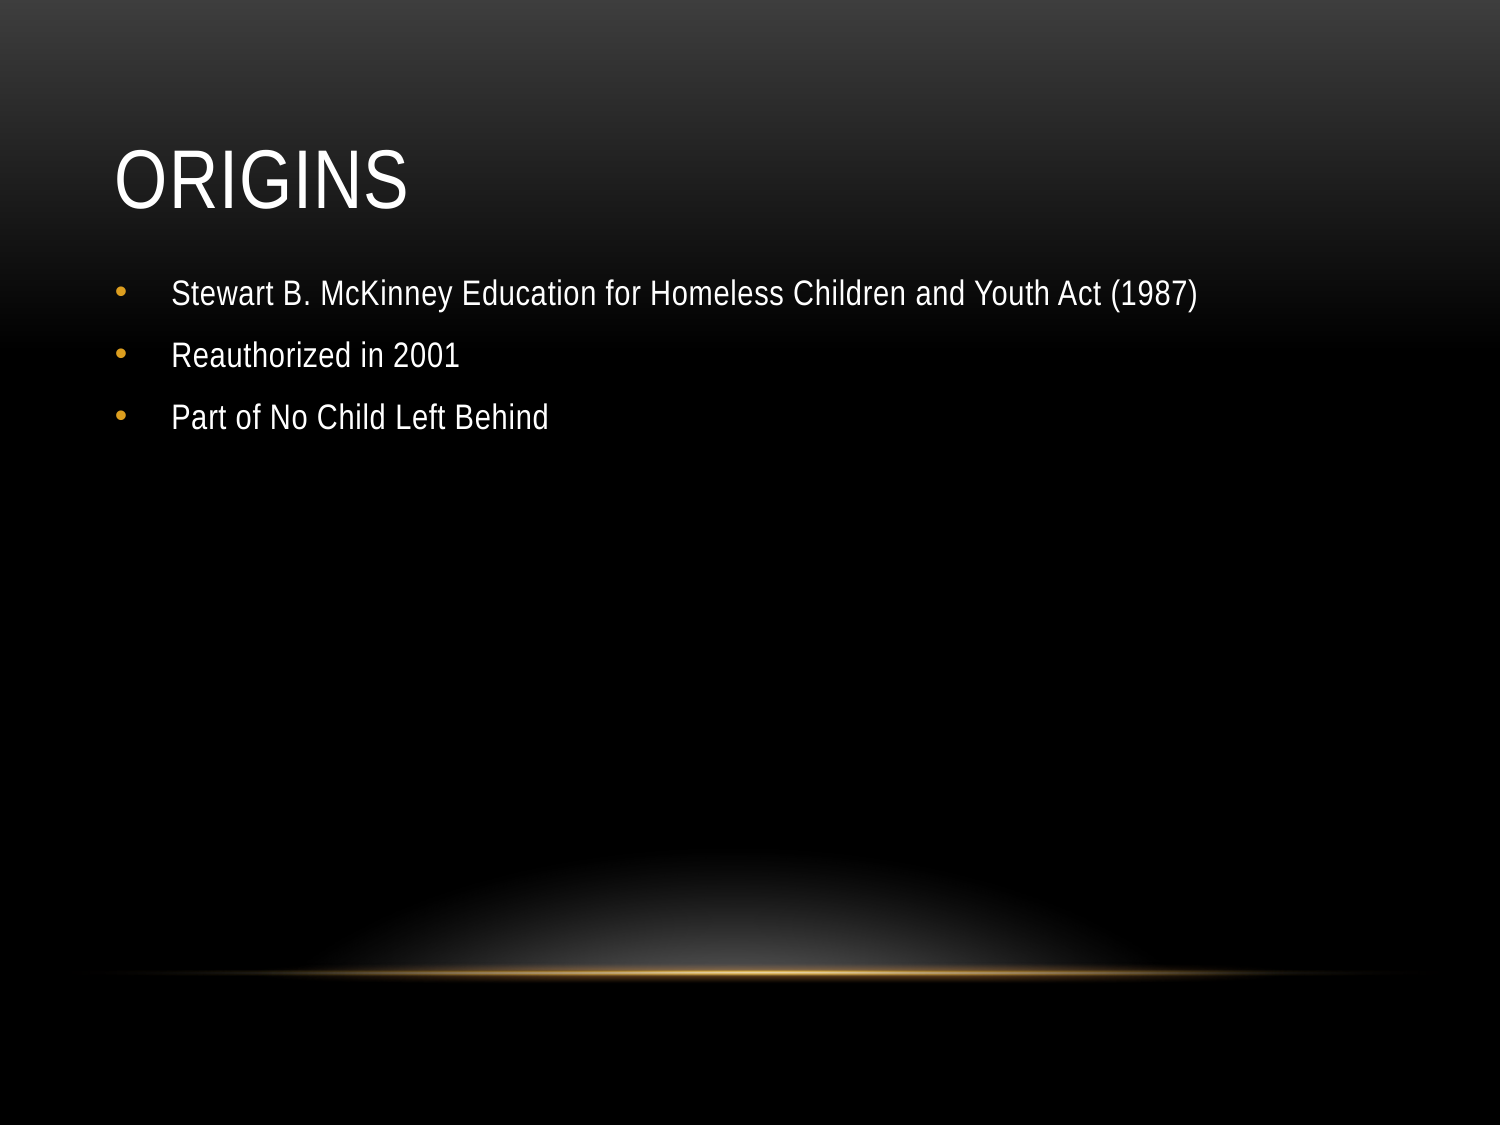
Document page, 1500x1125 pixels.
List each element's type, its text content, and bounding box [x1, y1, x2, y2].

list Stewart B. McKinney Education for Homeless Children and Youth Act (1987) Reauthorized in 2001 Part of No Child Left Behind [99, 262, 1400, 938]
title Origins [99, 45, 1400, 233]
picture [0, 0, 1500, 1125]
